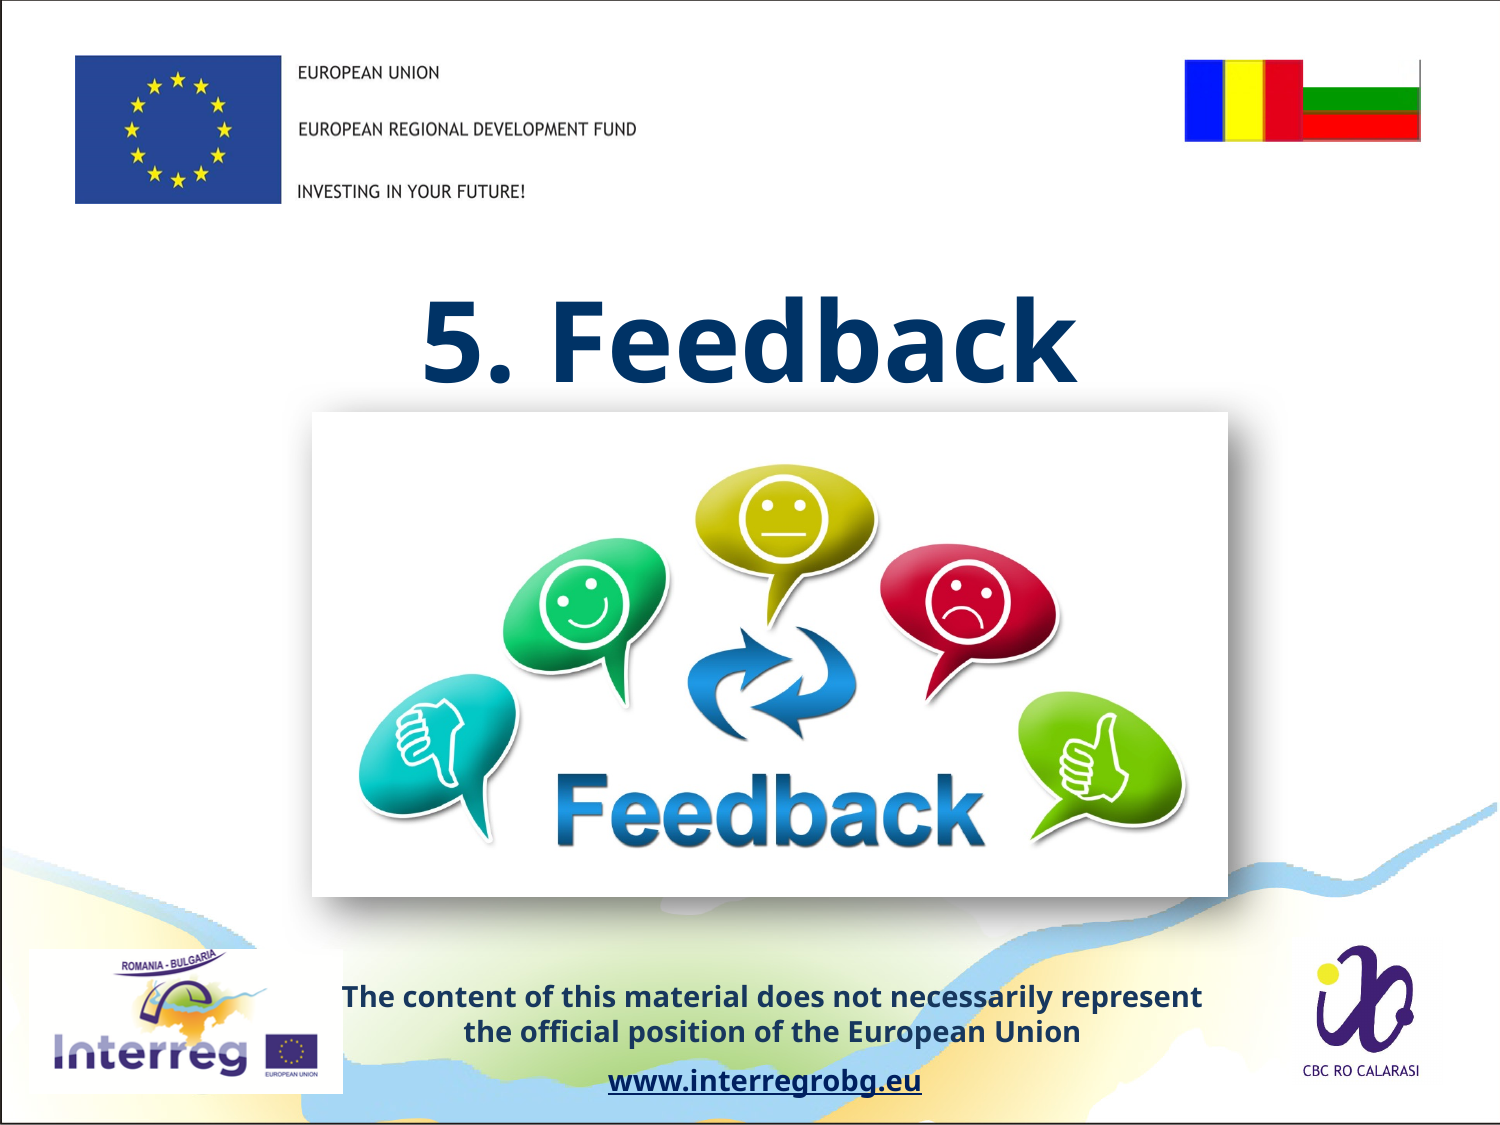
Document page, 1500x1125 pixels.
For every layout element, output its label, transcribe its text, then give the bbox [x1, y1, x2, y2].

text_box www.interregrobg.eu [70, 1046, 1471, 1106]
list 5. Feedback [74, 262, 1426, 1006]
text_box The content of this material does not necessarily represent the official position of the European Union [347, 970, 1233, 1046]
picture [0, 0, 1500, 1125]
